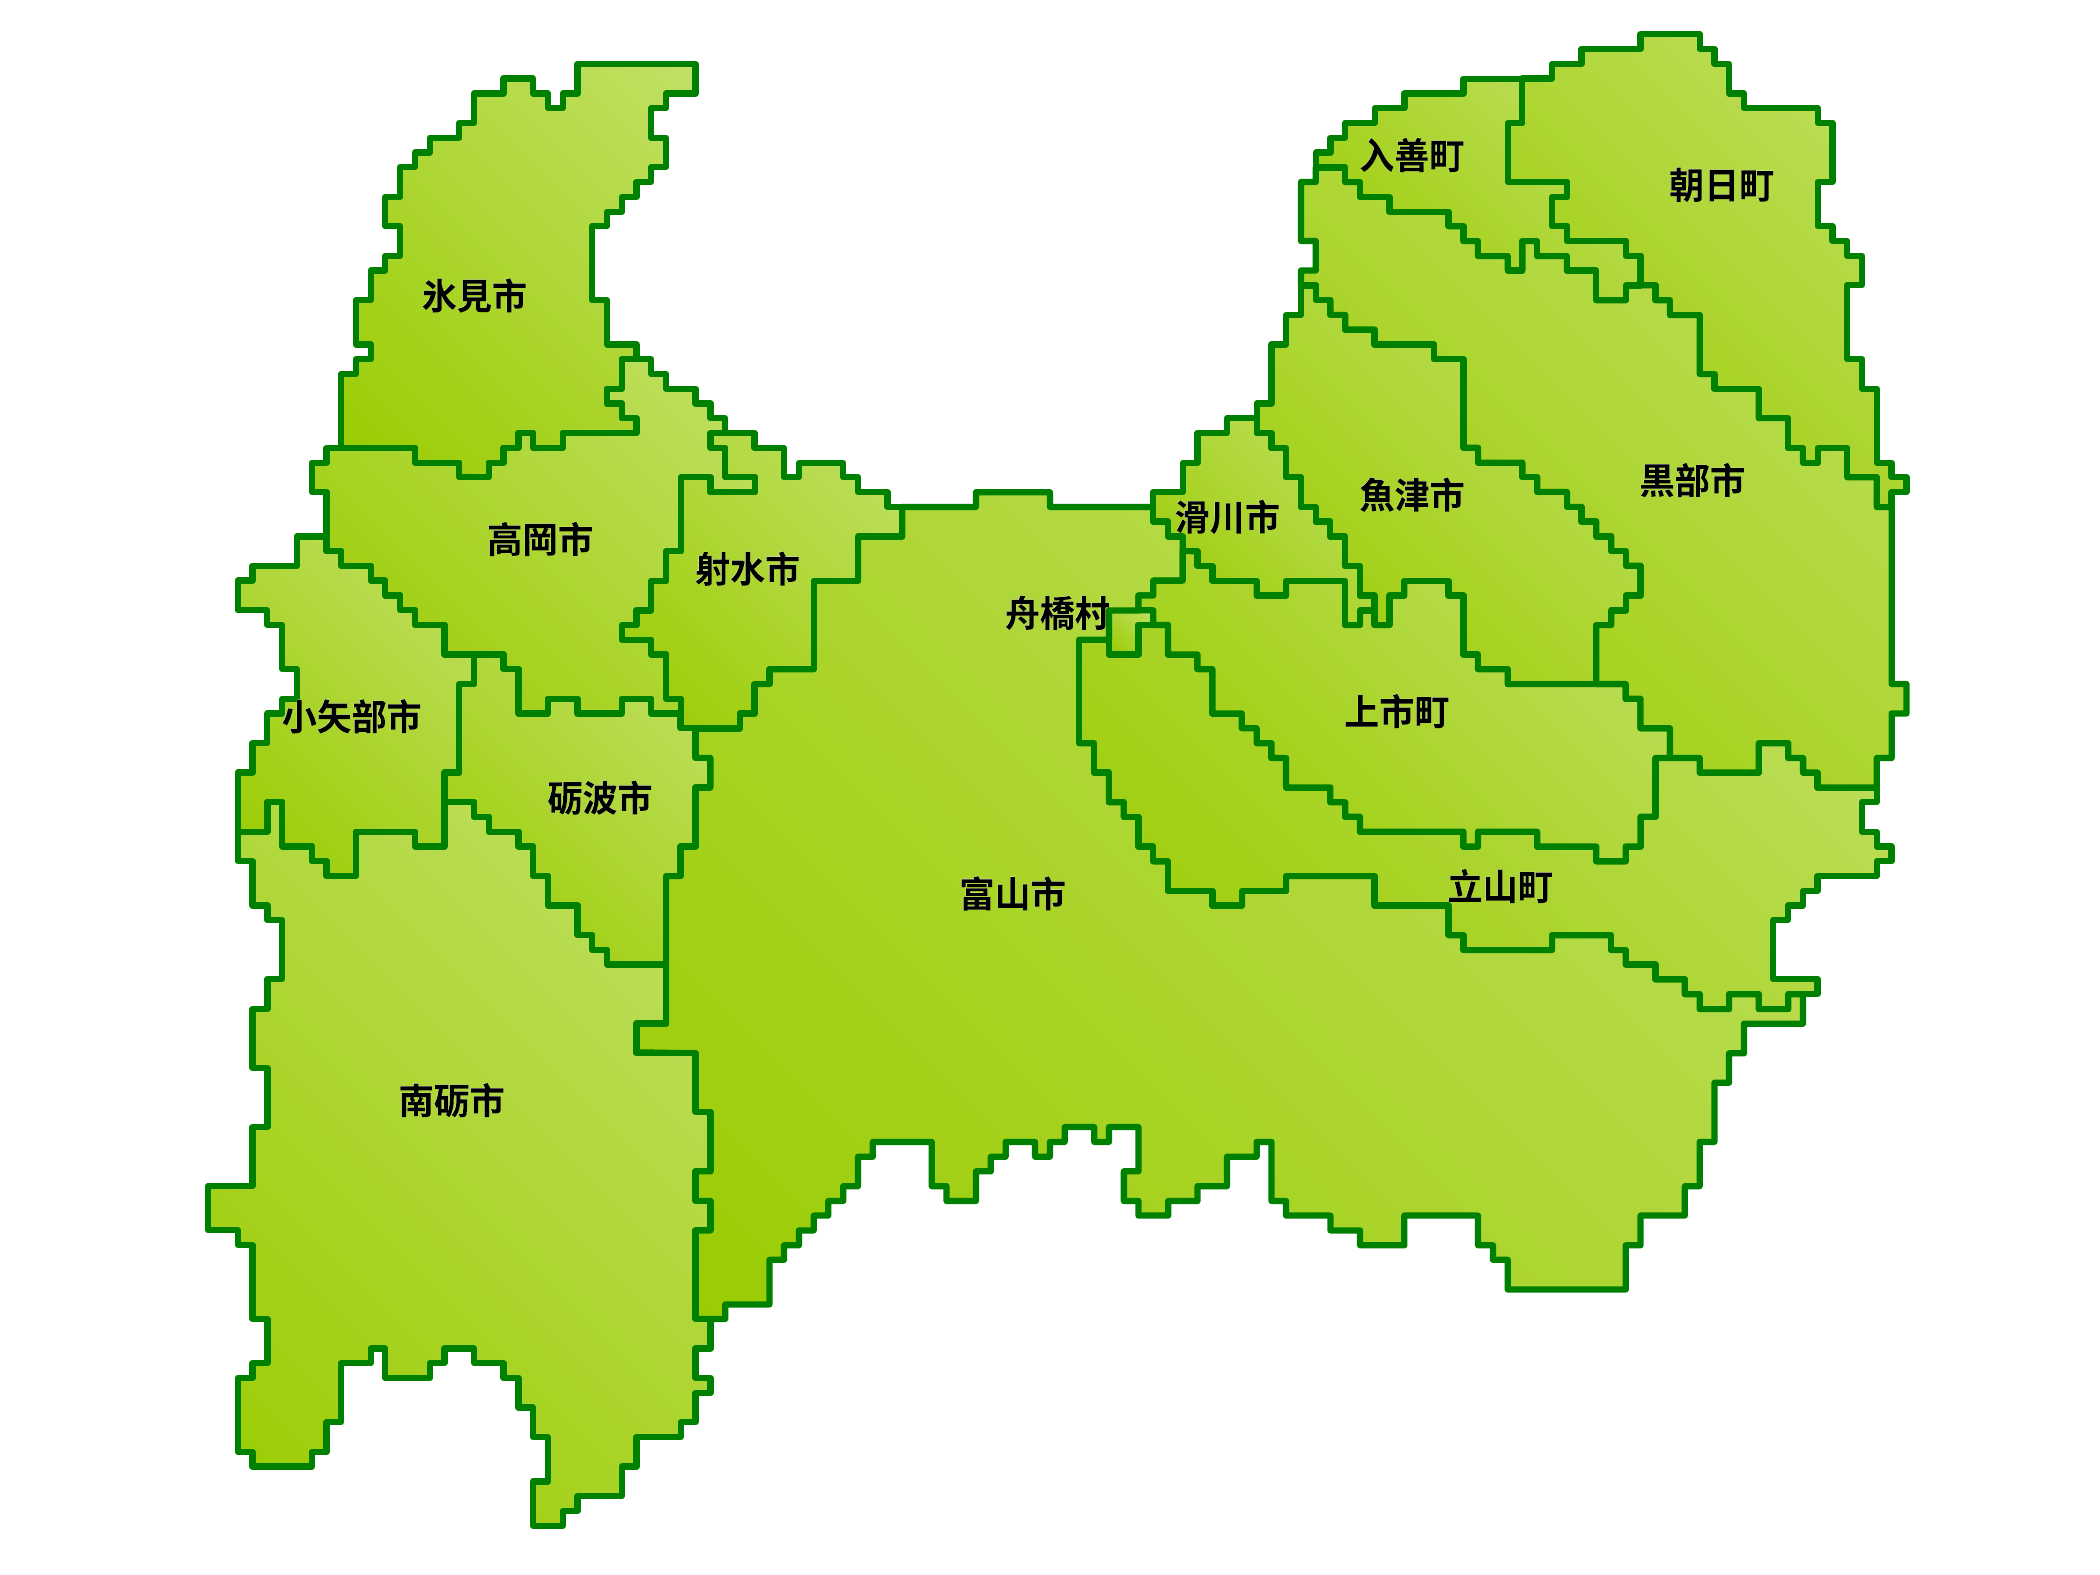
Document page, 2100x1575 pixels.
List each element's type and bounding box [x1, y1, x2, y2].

text_box [1345, 693, 1449, 729]
text_box [208, 34, 1907, 1526]
text_box [1175, 499, 1280, 535]
text_box [1669, 167, 1774, 203]
text_box [282, 698, 421, 734]
text_box [1448, 868, 1553, 904]
text_box [1005, 595, 1110, 631]
text_box [422, 277, 527, 313]
text_box [1640, 462, 1745, 498]
text_box [547, 779, 652, 815]
text_box [400, 1082, 504, 1118]
text_box [1359, 137, 1464, 173]
text_box [961, 875, 1066, 911]
text_box [695, 550, 800, 587]
text_box [1359, 477, 1464, 513]
text_box [488, 521, 593, 557]
